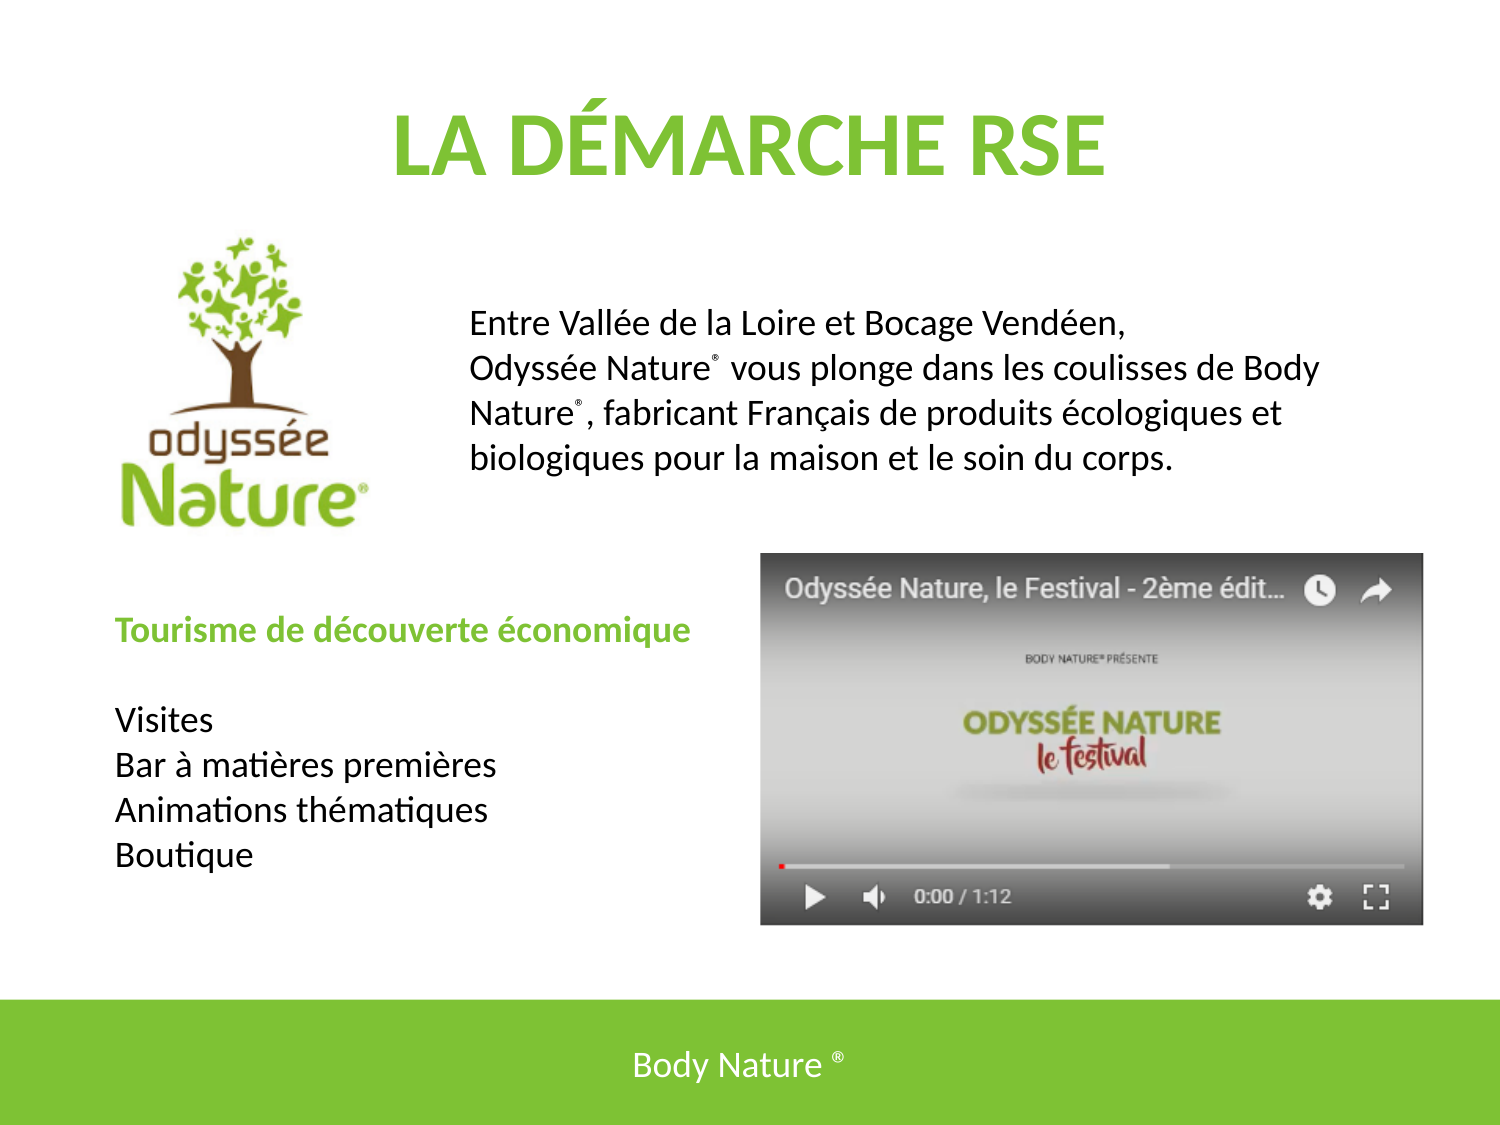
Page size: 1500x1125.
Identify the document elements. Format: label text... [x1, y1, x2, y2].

text_box Tourisme de découverte économique Visites Bar à matières premières Animations thématiques Boutique [100, 597, 715, 883]
picture [759, 553, 1426, 928]
text_box Entre Vallée de la Loire et Bocage Vendéen, Odyssée Nature® vous plonge dans les coulisses de Body Nature®, fabricant Français de produits écologiques et biologiques pour la maison et le soin du corps. [454, 290, 1365, 486]
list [73, 210, 418, 555]
text_box LA DÉMARCHE RSE [74, 45, 1425, 233]
